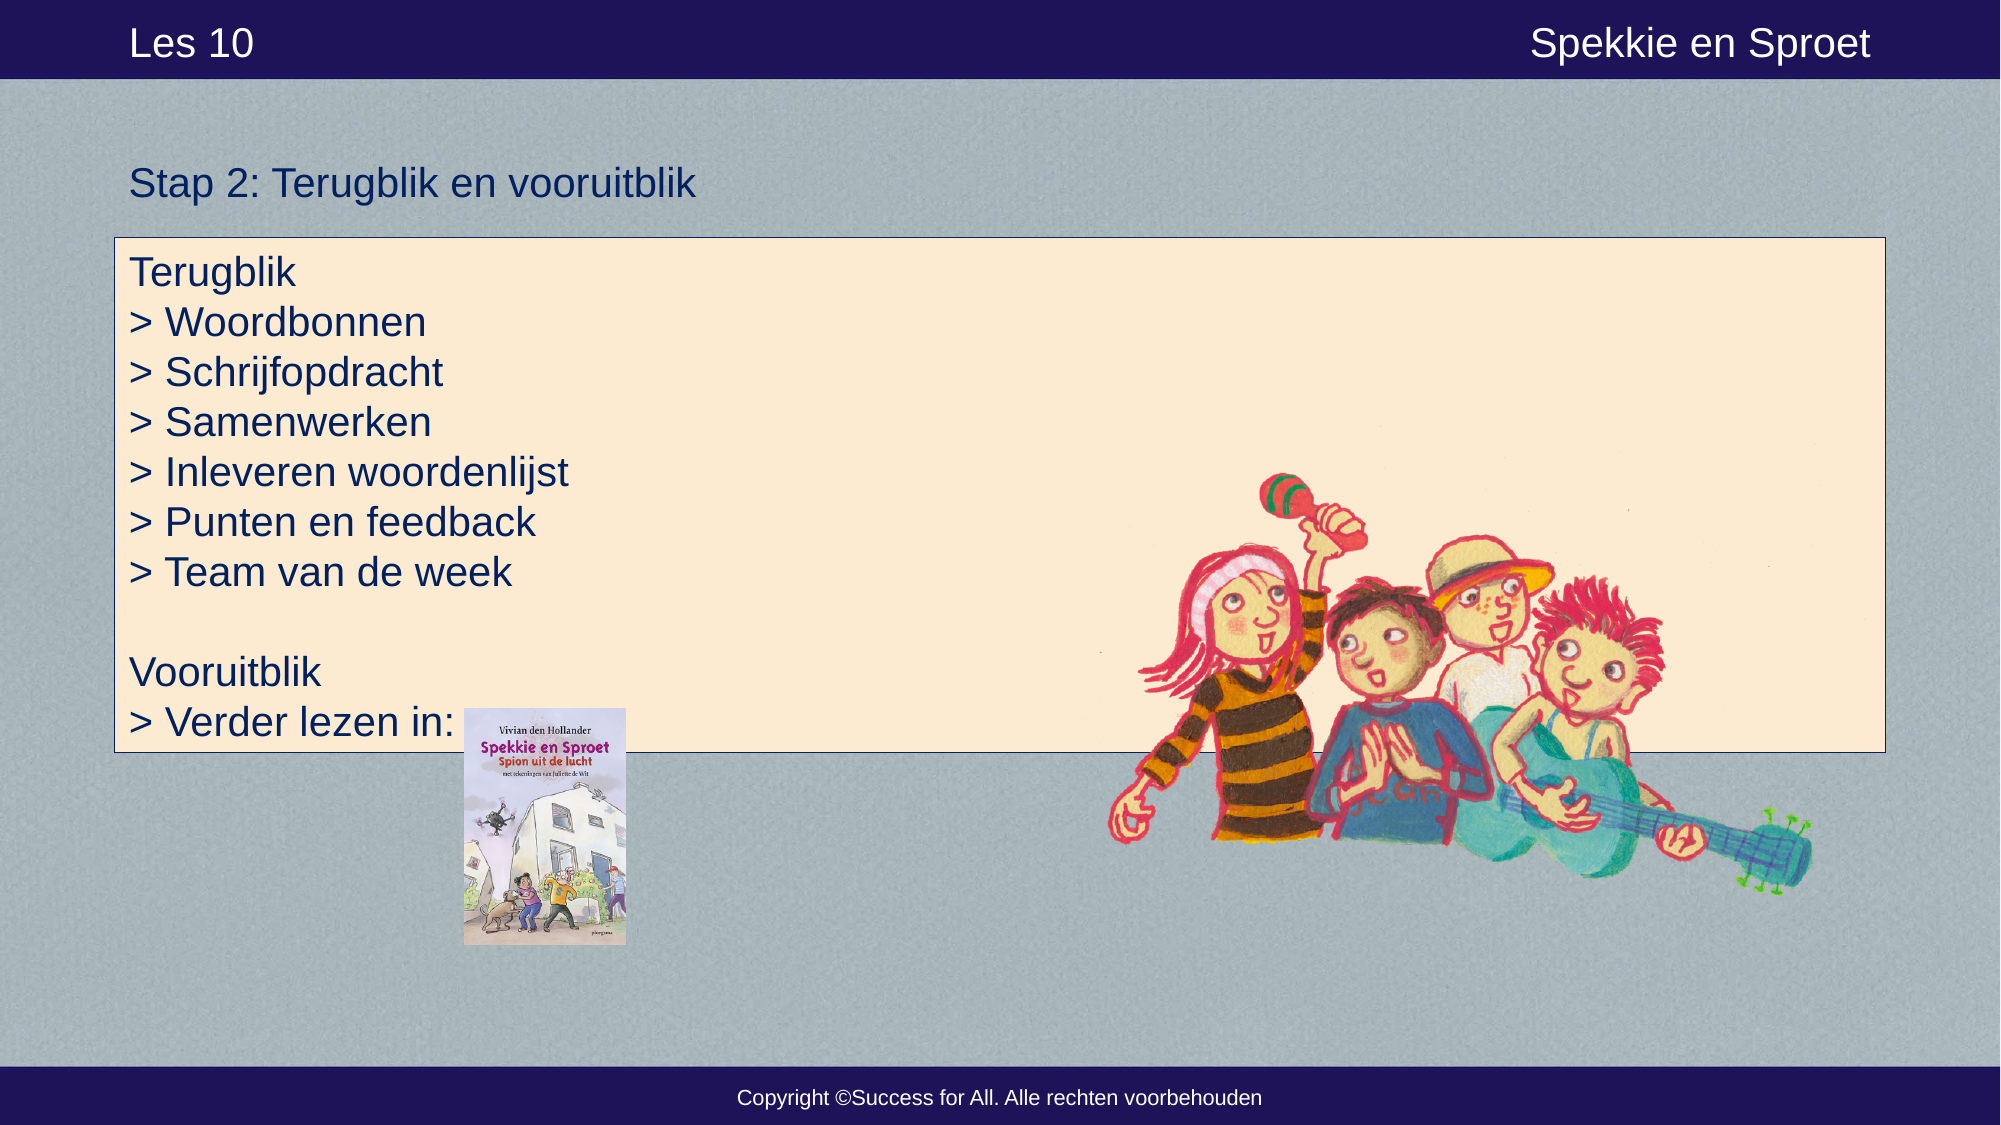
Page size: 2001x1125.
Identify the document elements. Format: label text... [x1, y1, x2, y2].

text_box Les 10 [114, 8, 354, 73]
text_box Spekkie en Sproet [999, 8, 1886, 73]
text_box Stap 2: Terugblik en vooruitblik [113, 148, 1635, 214]
text_box Terugblik > Woordbonnen > Schrijfopdracht > Samenwerken > Inleveren woordenlijst > Punten en feedback > Team van de week Vooruitblik > Verder lezen in: [114, 237, 1886, 753]
text_box Copyright ©Success for All. Alle rechten voorbehouden [0, 1076, 2000, 1125]
picture [0, 0, 2001, 1125]
